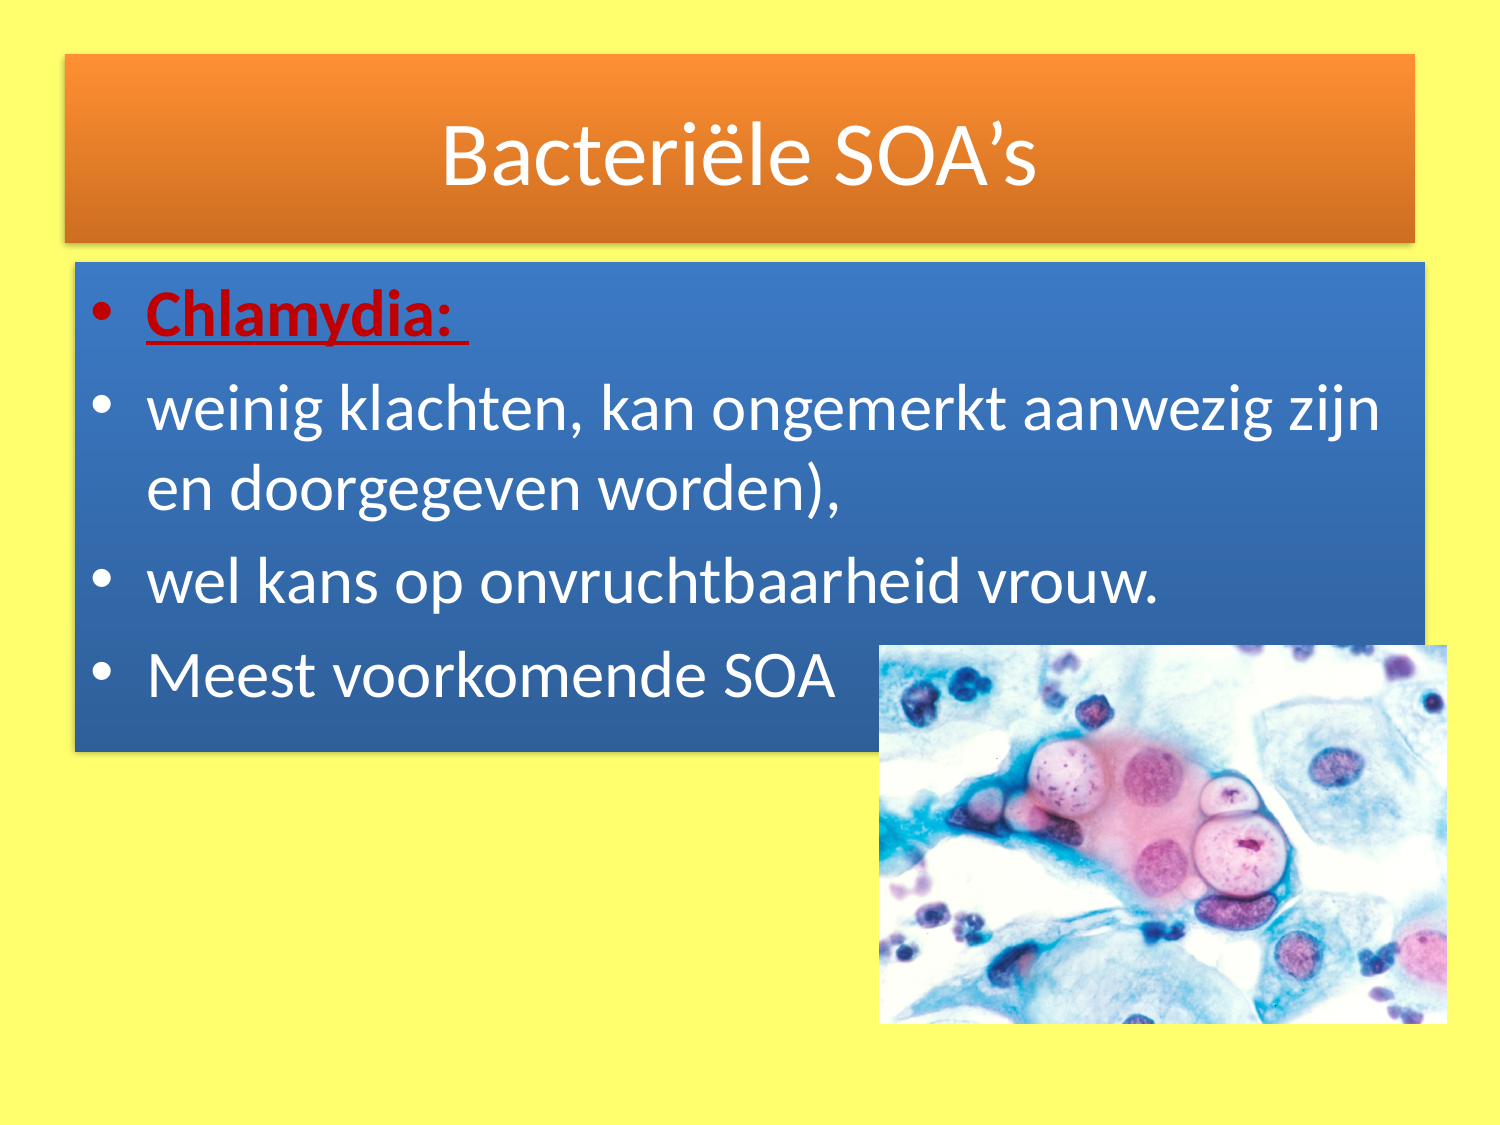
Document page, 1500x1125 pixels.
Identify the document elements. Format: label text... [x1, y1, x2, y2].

list Chlamydia: weinig klachten, kan ongemerkt aanwezig zijn en doorgegeven worden), wel kans op onvruchtbaarheid vrouw. Meest voorkomende SOA [75, 262, 1425, 752]
title Bacteriële SOA’s [64, 54, 1415, 243]
picture [879, 644, 1448, 1024]
